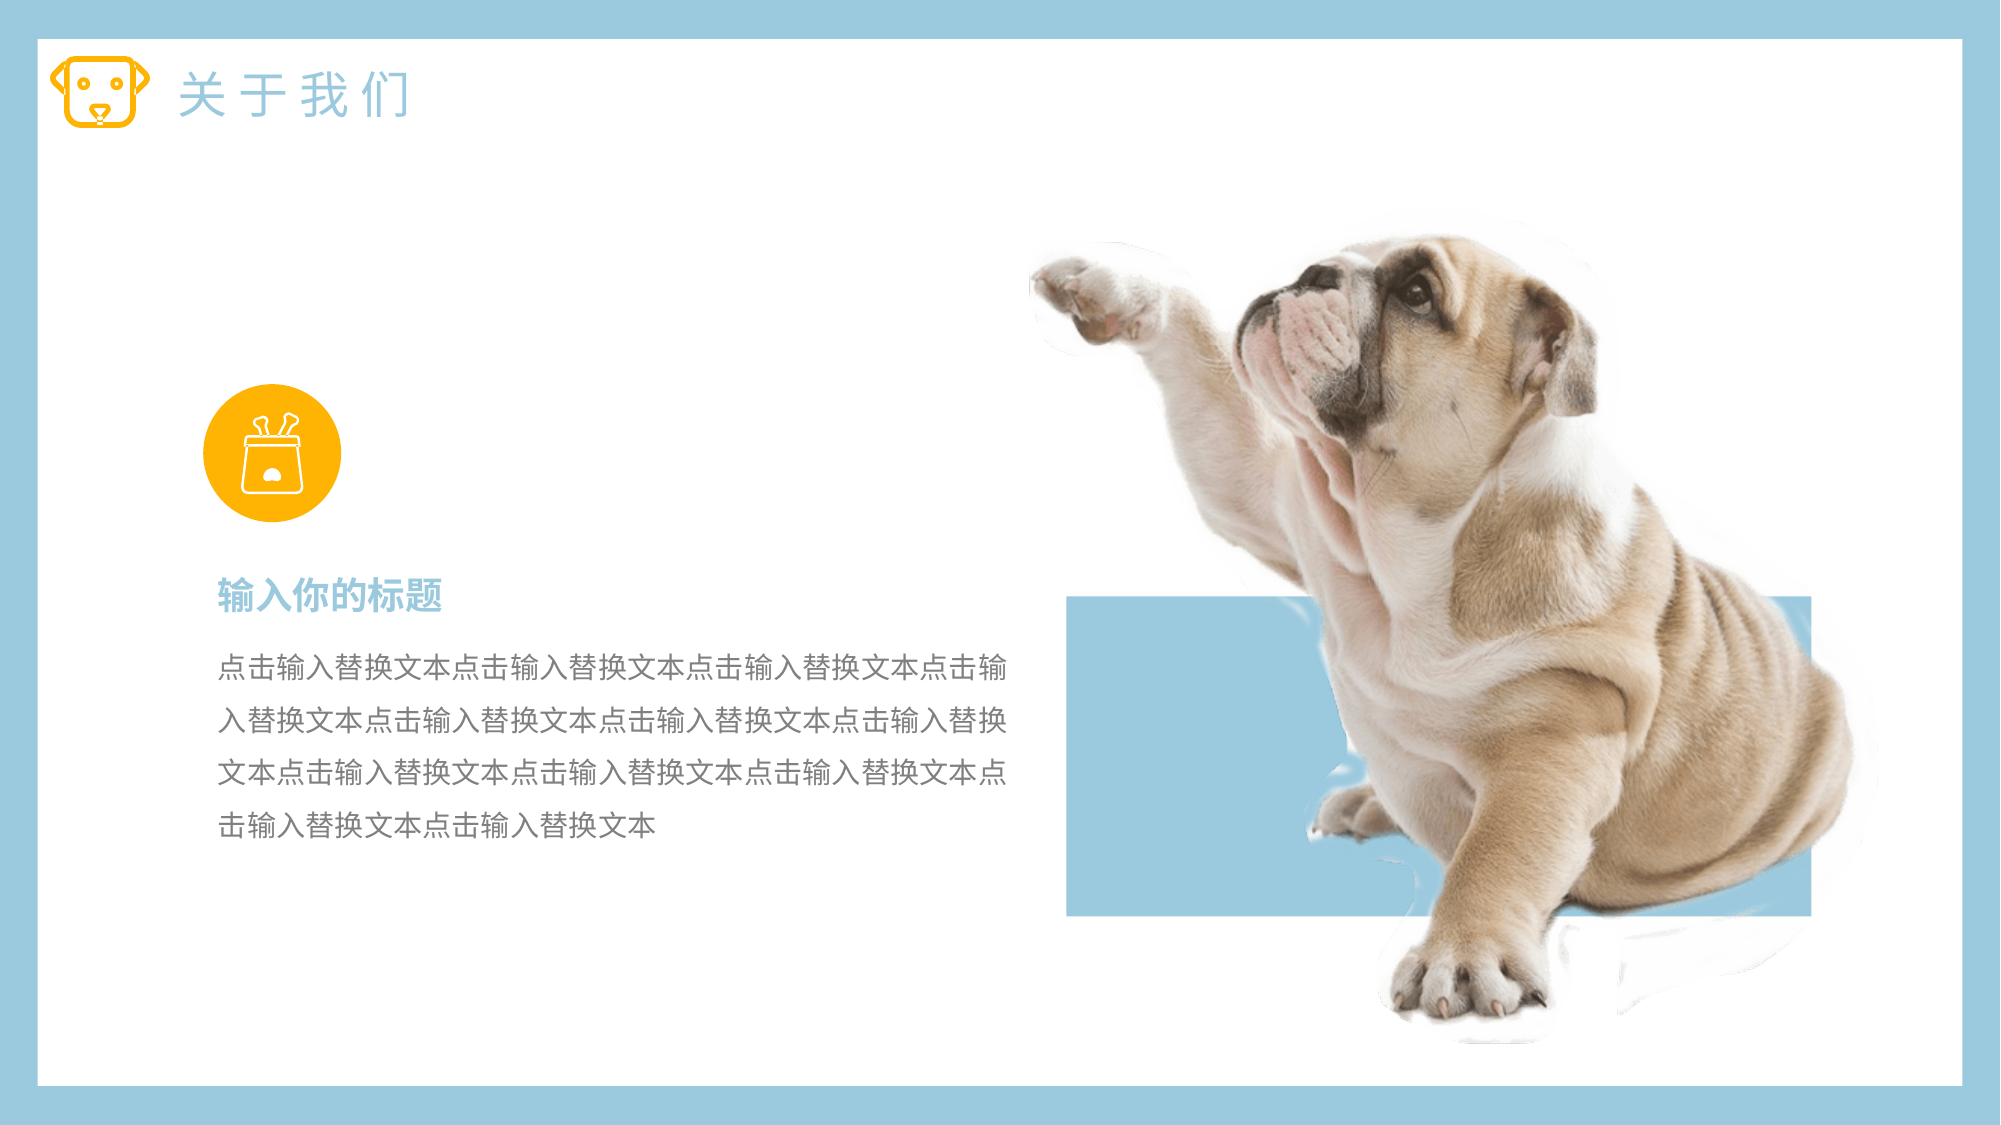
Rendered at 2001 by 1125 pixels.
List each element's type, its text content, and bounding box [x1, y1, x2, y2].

text_box [0, 0, 2000, 1125]
text_box 点击输入替换文本点击输入替换文本点击输入替换文本点击输入替换文本点击输入替换文本点击输入替换文本点击输入替换文本点击输入替换文本点击输入替换文本点击输入替换文本点击输入替换文本点击输入替换文本 [203, 624, 889, 850]
picture [889, 149, 2000, 1057]
text_box [49, 56, 150, 128]
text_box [203, 384, 342, 523]
text_box 关 于 我 们 [162, 56, 1126, 131]
text_box 输入你的标题 [203, 564, 487, 624]
text_box [36, 38, 1963, 1087]
